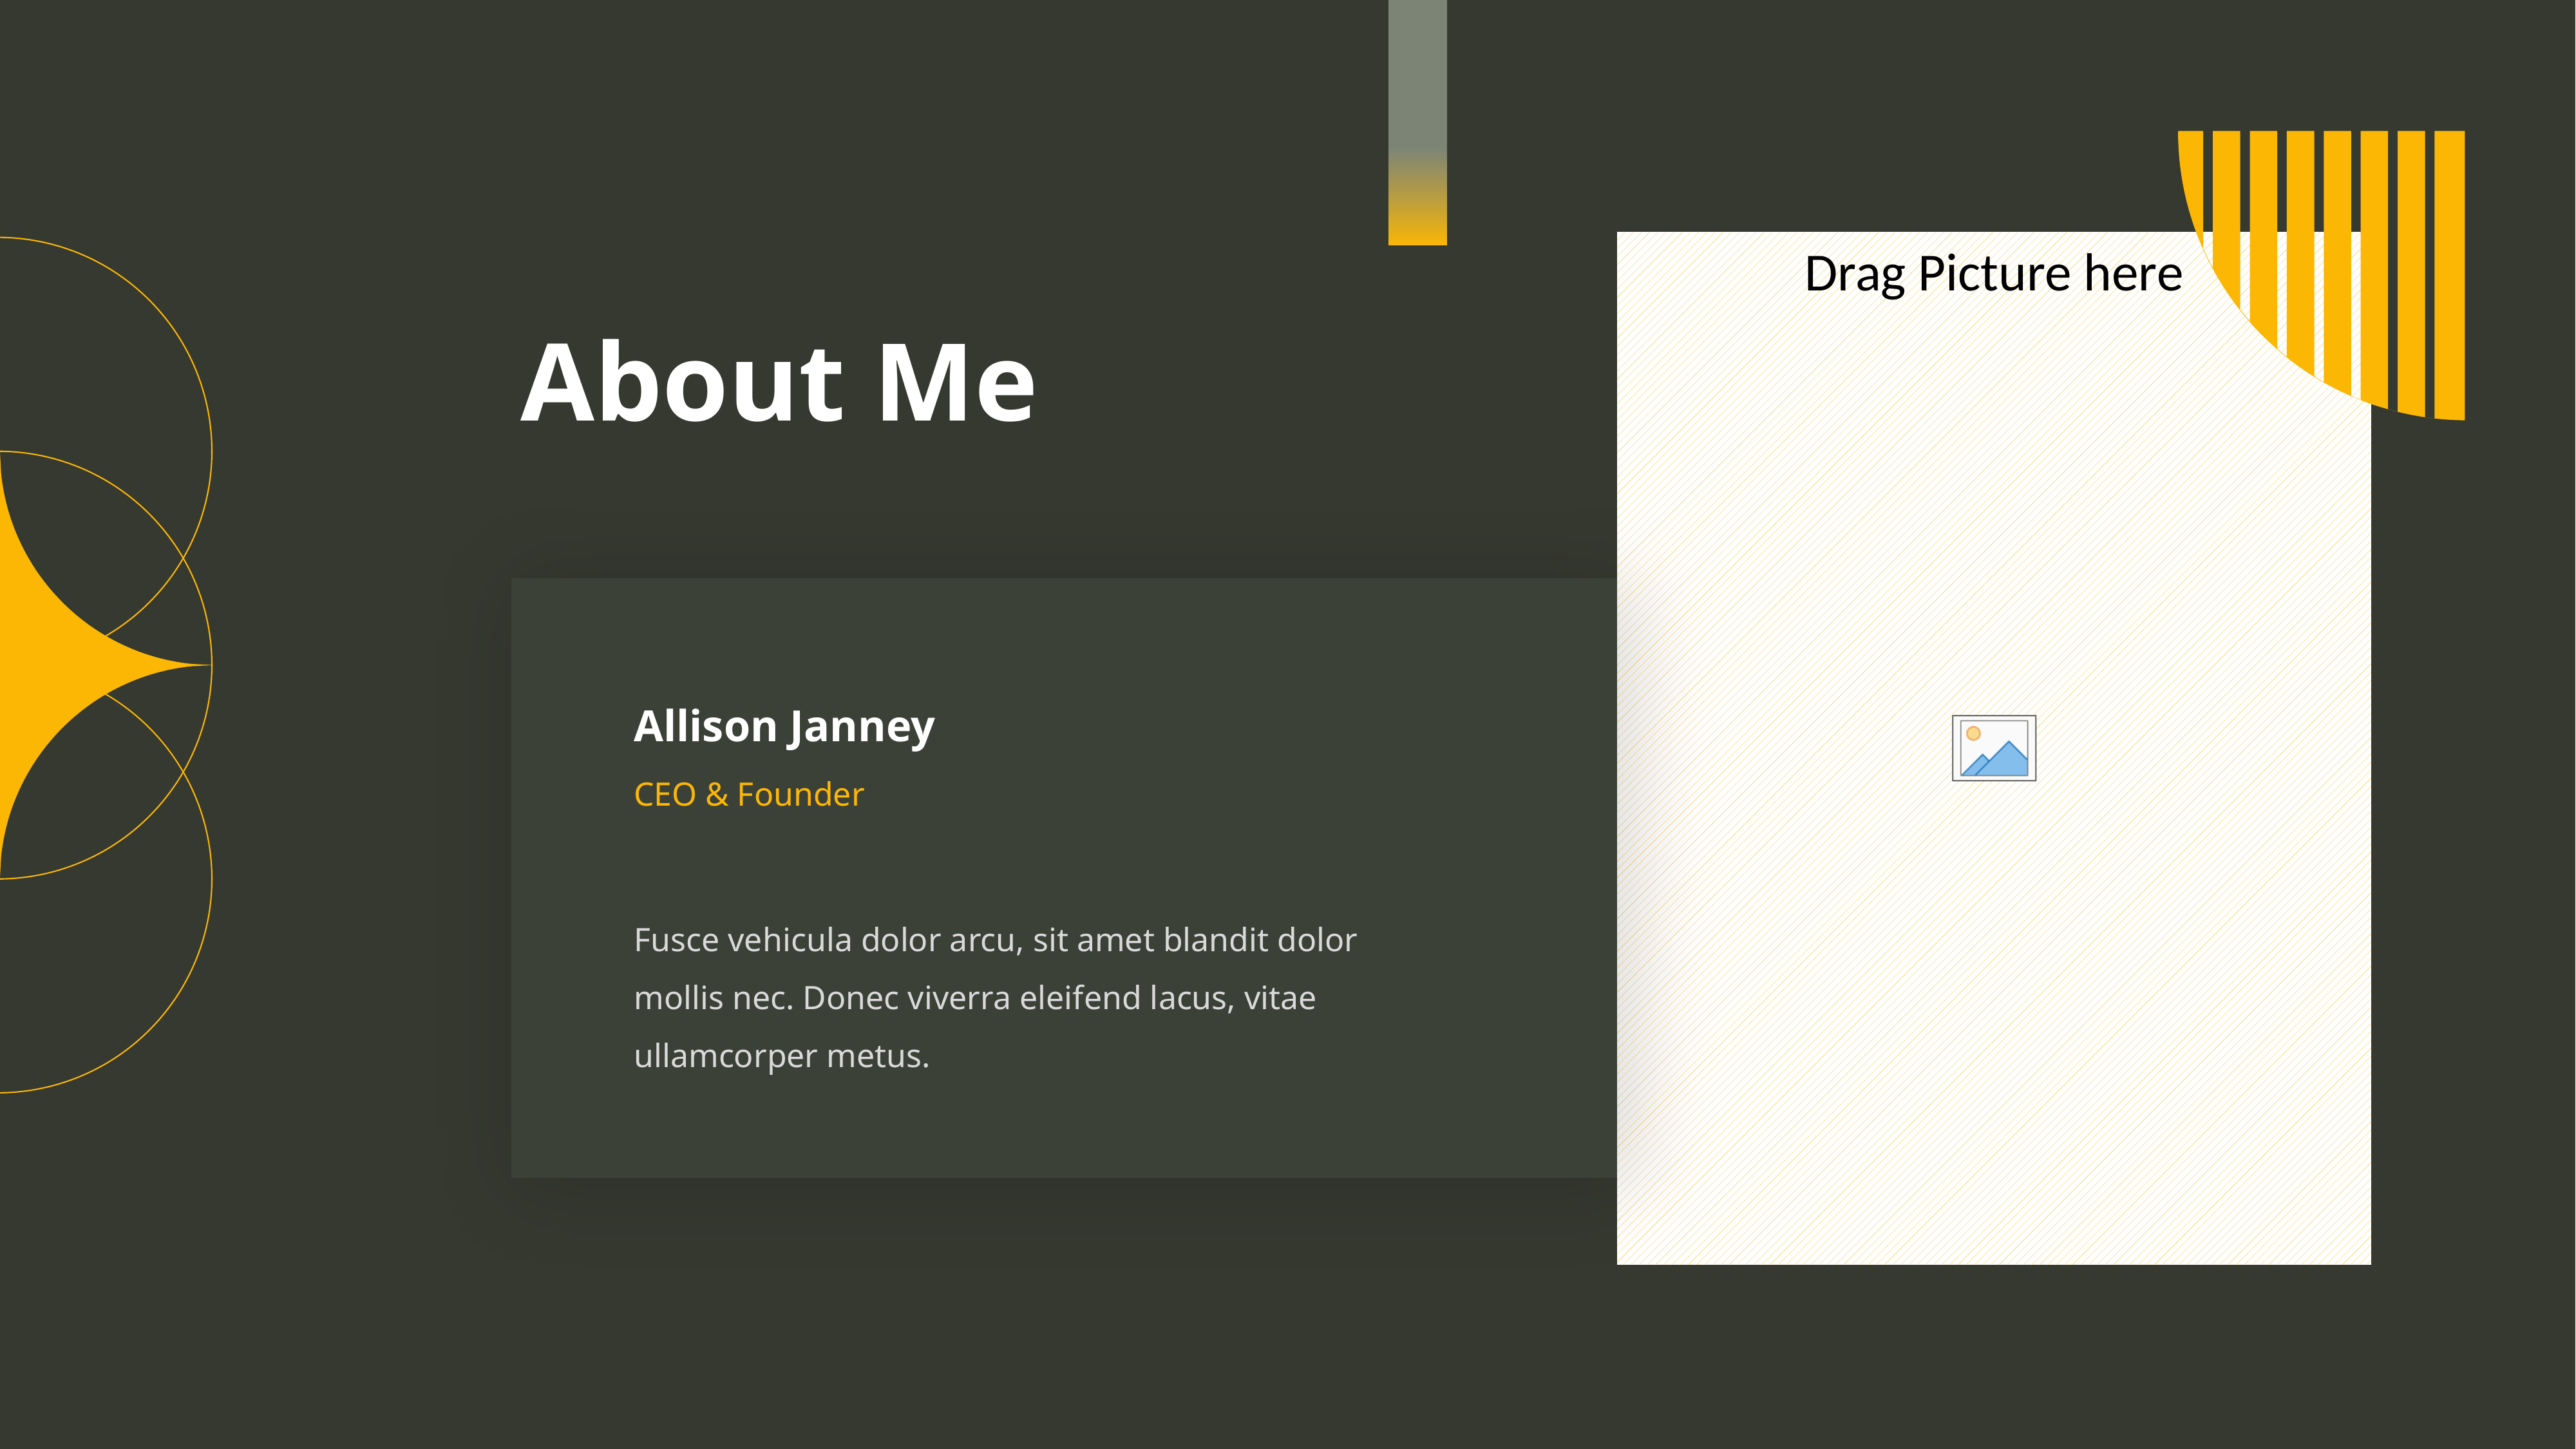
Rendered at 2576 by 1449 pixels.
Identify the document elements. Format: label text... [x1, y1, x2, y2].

text_box [2360, 131, 2465, 421]
text_box [2324, 131, 2351, 232]
text_box [510, 578, 1617, 1179]
text_box [2178, 131, 2204, 232]
text_box [2286, 131, 2315, 232]
text_box Fusce vehicula dolor arcu, sit amet blandit dolor mollis nec. Donec viverra eleifend lacus, vitae ullamcorper metus. [624, 895, 1418, 1079]
text_box [2213, 131, 2240, 232]
text_box Allison Janney [624, 693, 1092, 755]
picture [1617, 232, 2372, 1265]
text_box About Me [511, 308, 1150, 448]
text_box [2249, 131, 2278, 232]
text_box CEO & Founder [624, 769, 910, 818]
text_box [1388, 0, 1447, 246]
